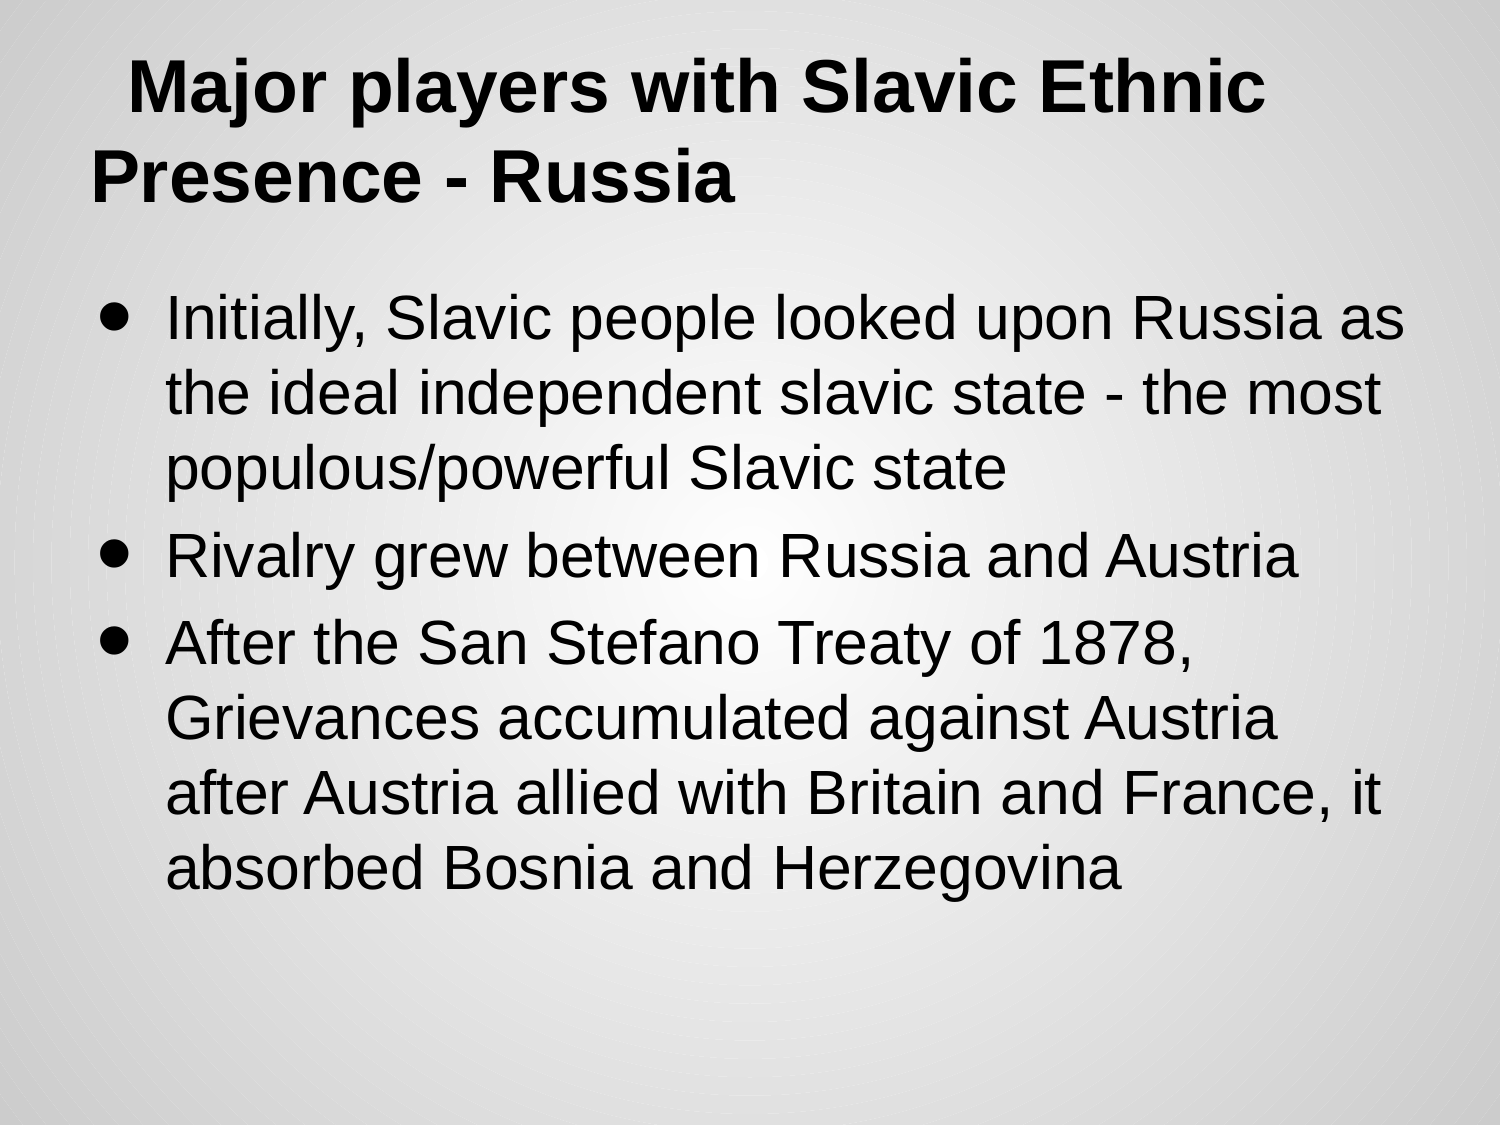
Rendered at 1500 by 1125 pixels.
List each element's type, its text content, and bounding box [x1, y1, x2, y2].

list Initially, Slavic people looked upon Russia as the ideal independent slavic state - the most populous/powerful Slavic state Rivalry grew between Russia and Austria After the San Stefano Treaty of 1878, Grievances accumulated against Austria after Austria allied with Britain and France, it absorbed Bosnia and Herzegovina [75, 262, 1425, 1078]
title Major players with Slavic Ethnic Presence - Russia [75, 45, 1425, 233]
